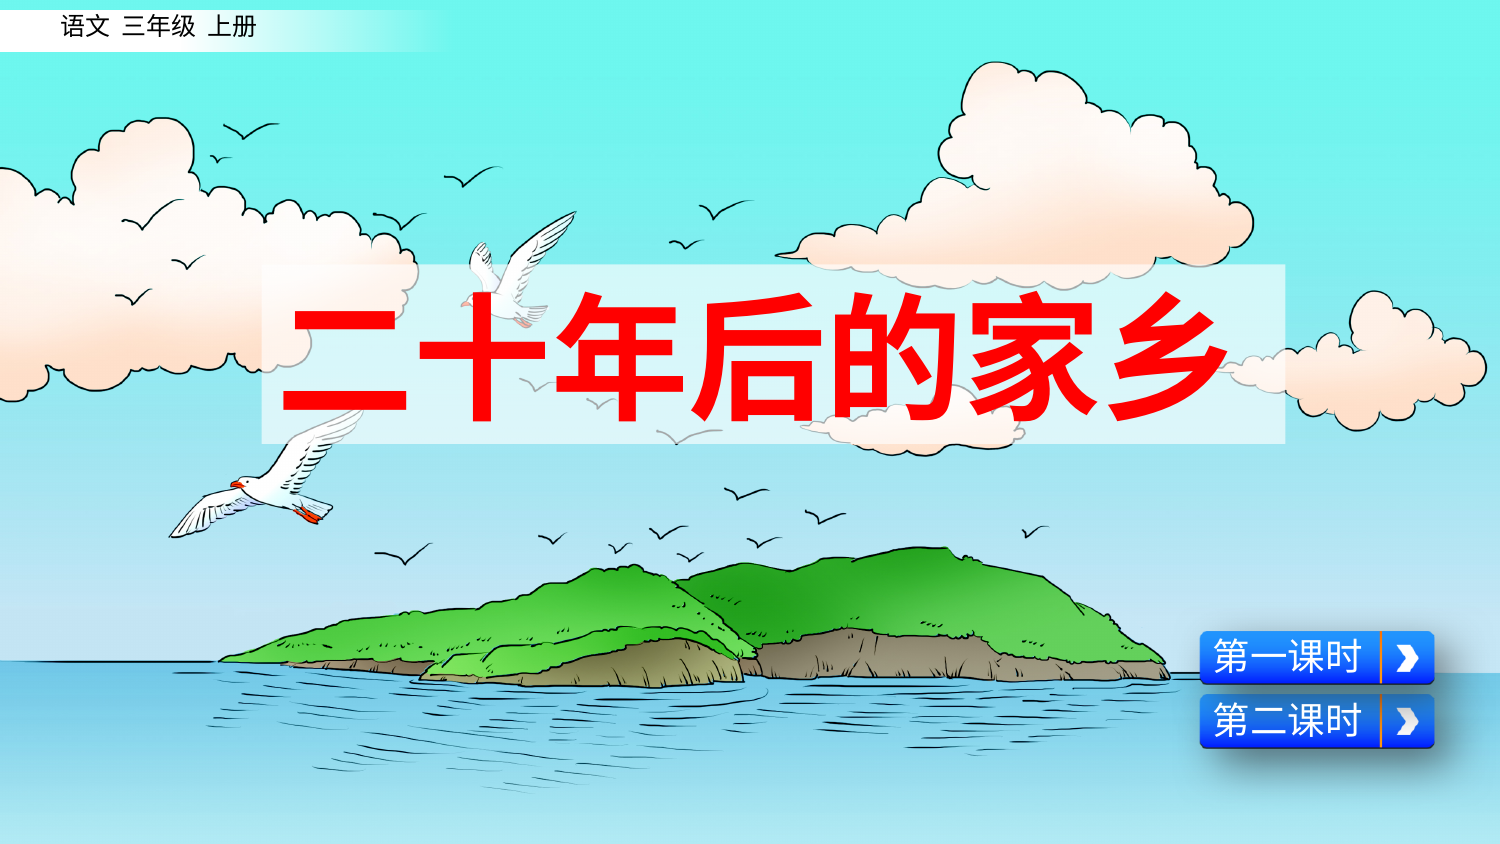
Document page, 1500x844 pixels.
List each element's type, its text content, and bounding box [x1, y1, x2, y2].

text_box 二十年后的家乡 [261, 264, 1286, 444]
text_box [0, 8, 455, 54]
picture [0, 0, 1500, 844]
text_box 语文 三年级 上册 [46, 2, 273, 48]
